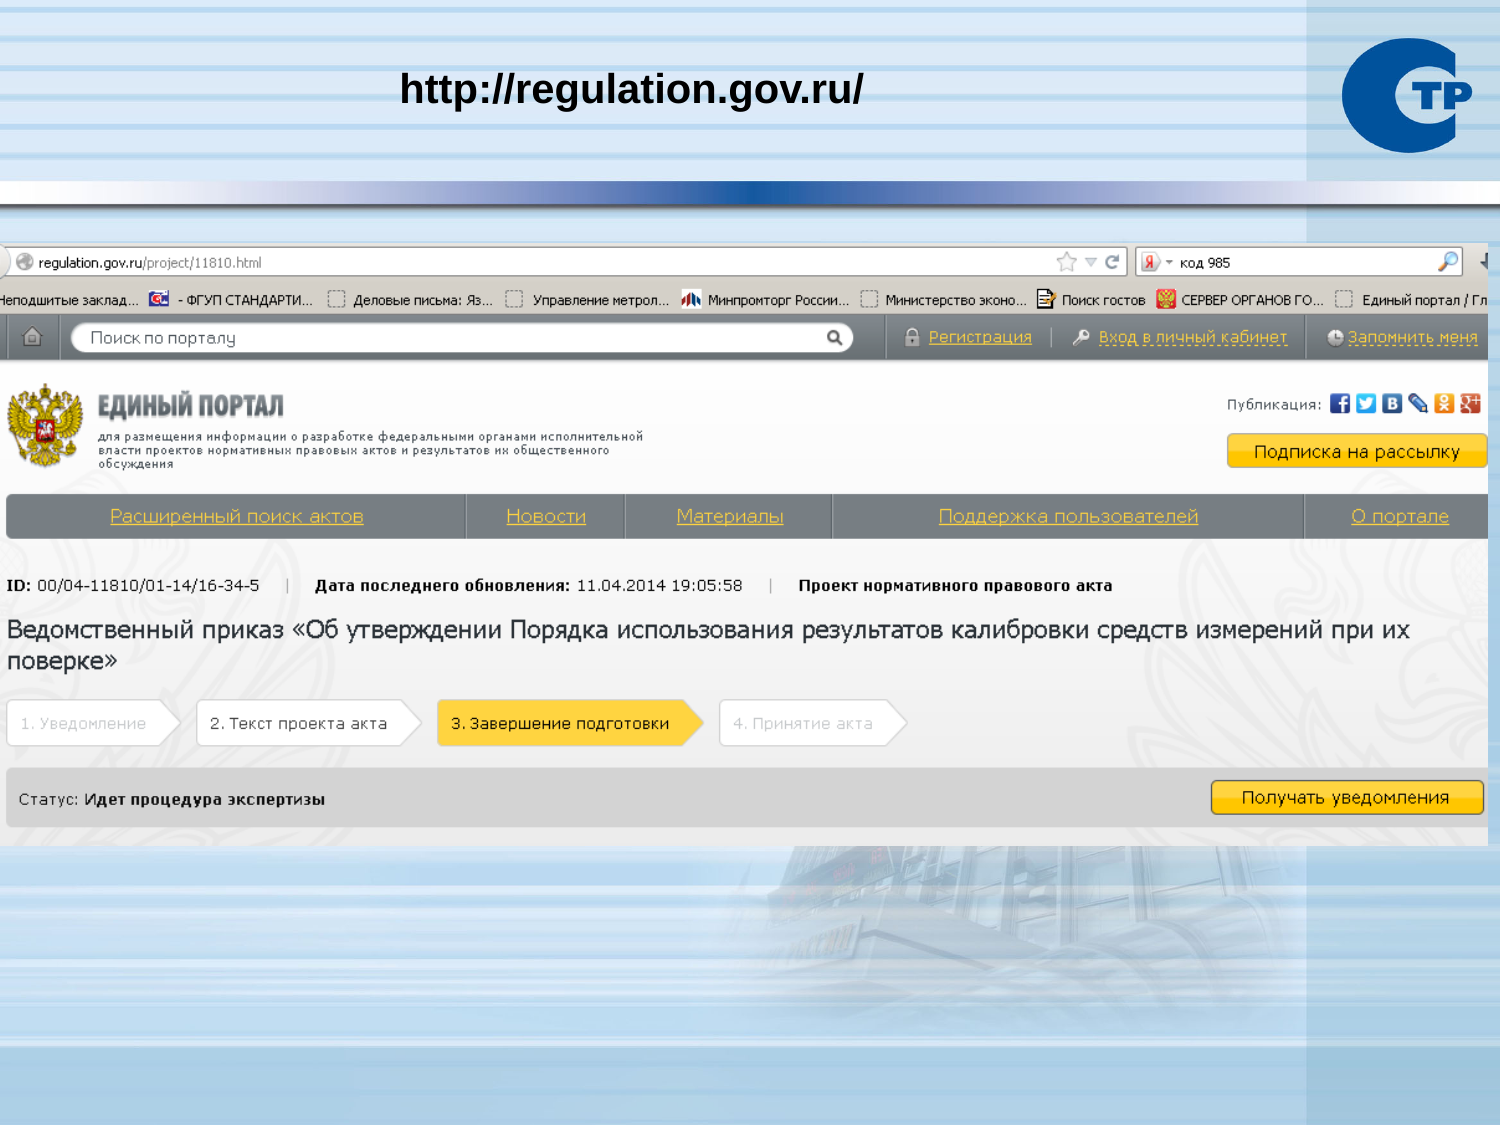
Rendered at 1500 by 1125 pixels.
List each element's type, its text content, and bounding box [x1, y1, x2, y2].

picture [0, 0, 1500, 1125]
text_box http://regulation.gov.ru/ [41, 54, 1223, 120]
